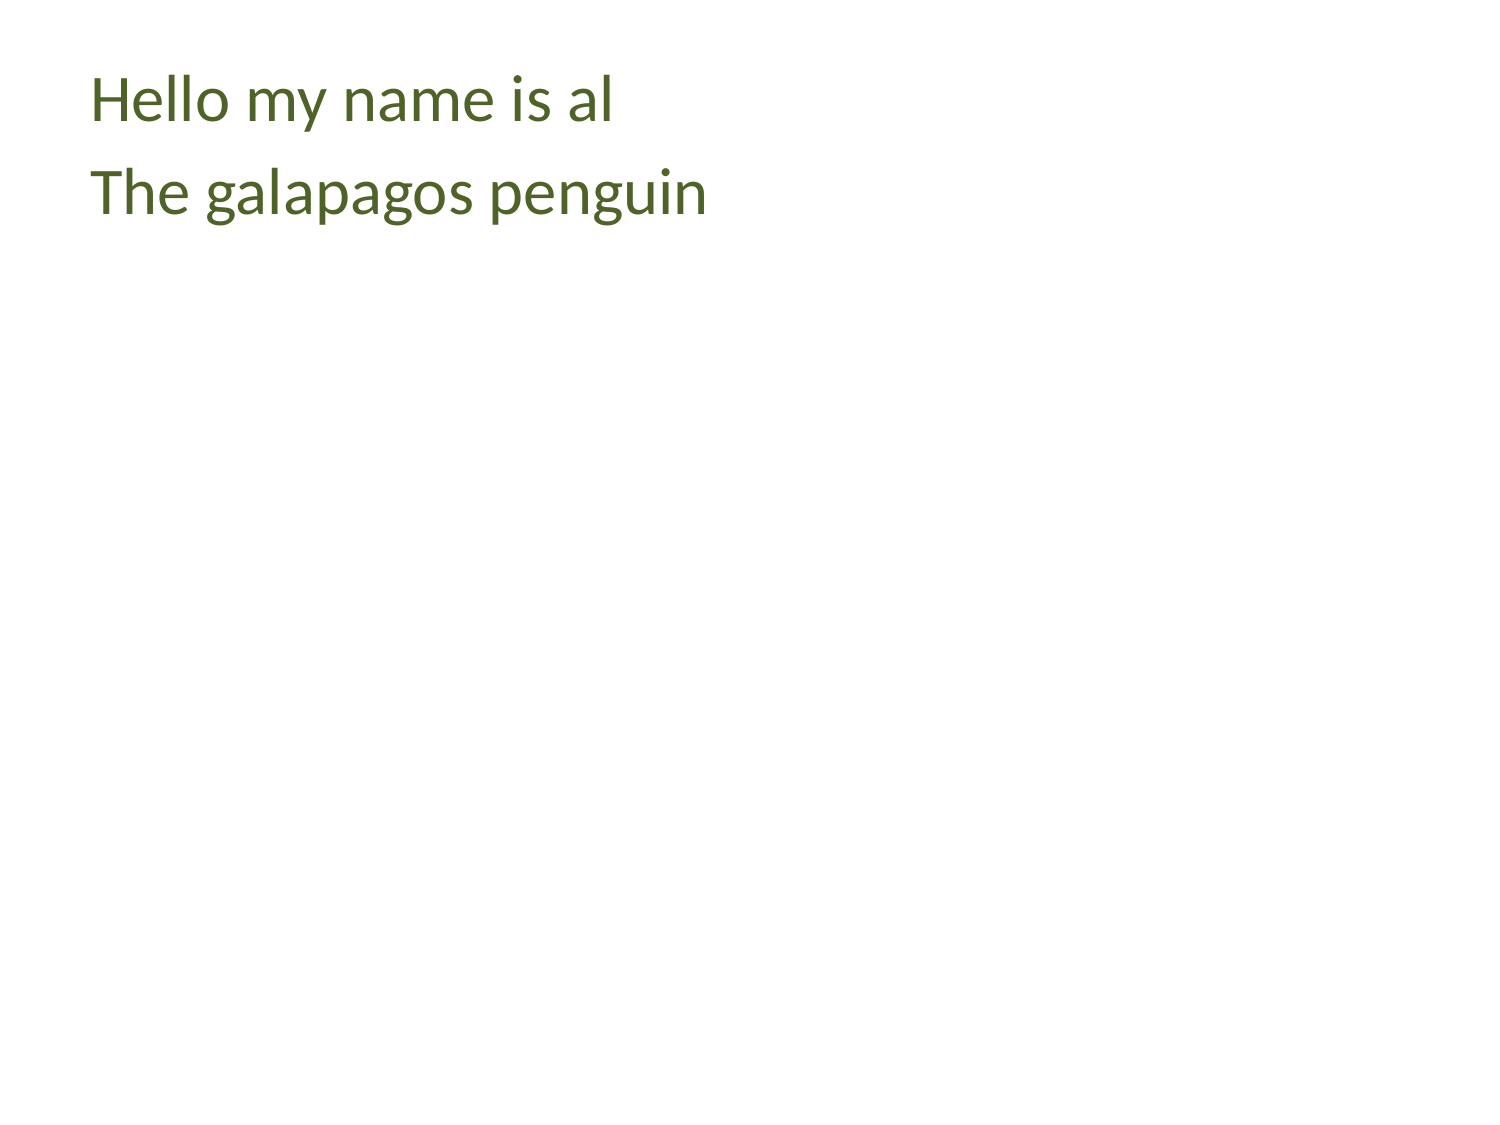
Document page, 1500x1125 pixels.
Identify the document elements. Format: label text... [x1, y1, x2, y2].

list Hello my name is al The galapagos penguin [75, 46, 1425, 1005]
